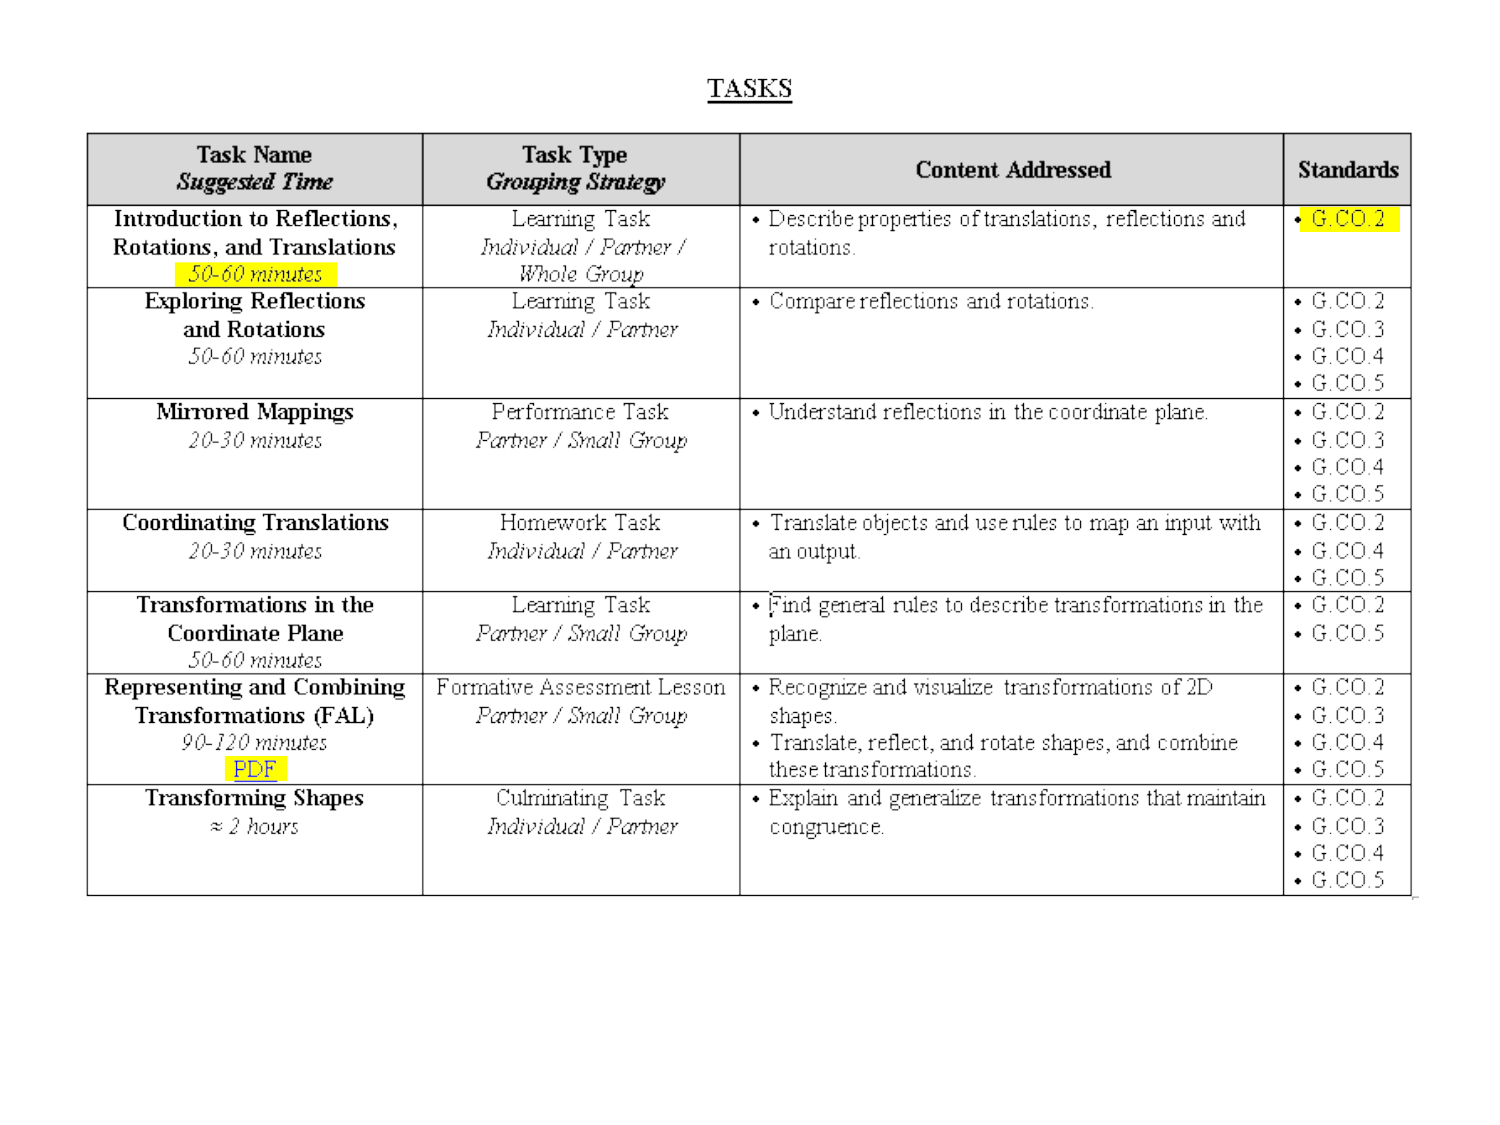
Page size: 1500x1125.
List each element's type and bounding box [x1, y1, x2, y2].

picture [74, 74, 1419, 901]
